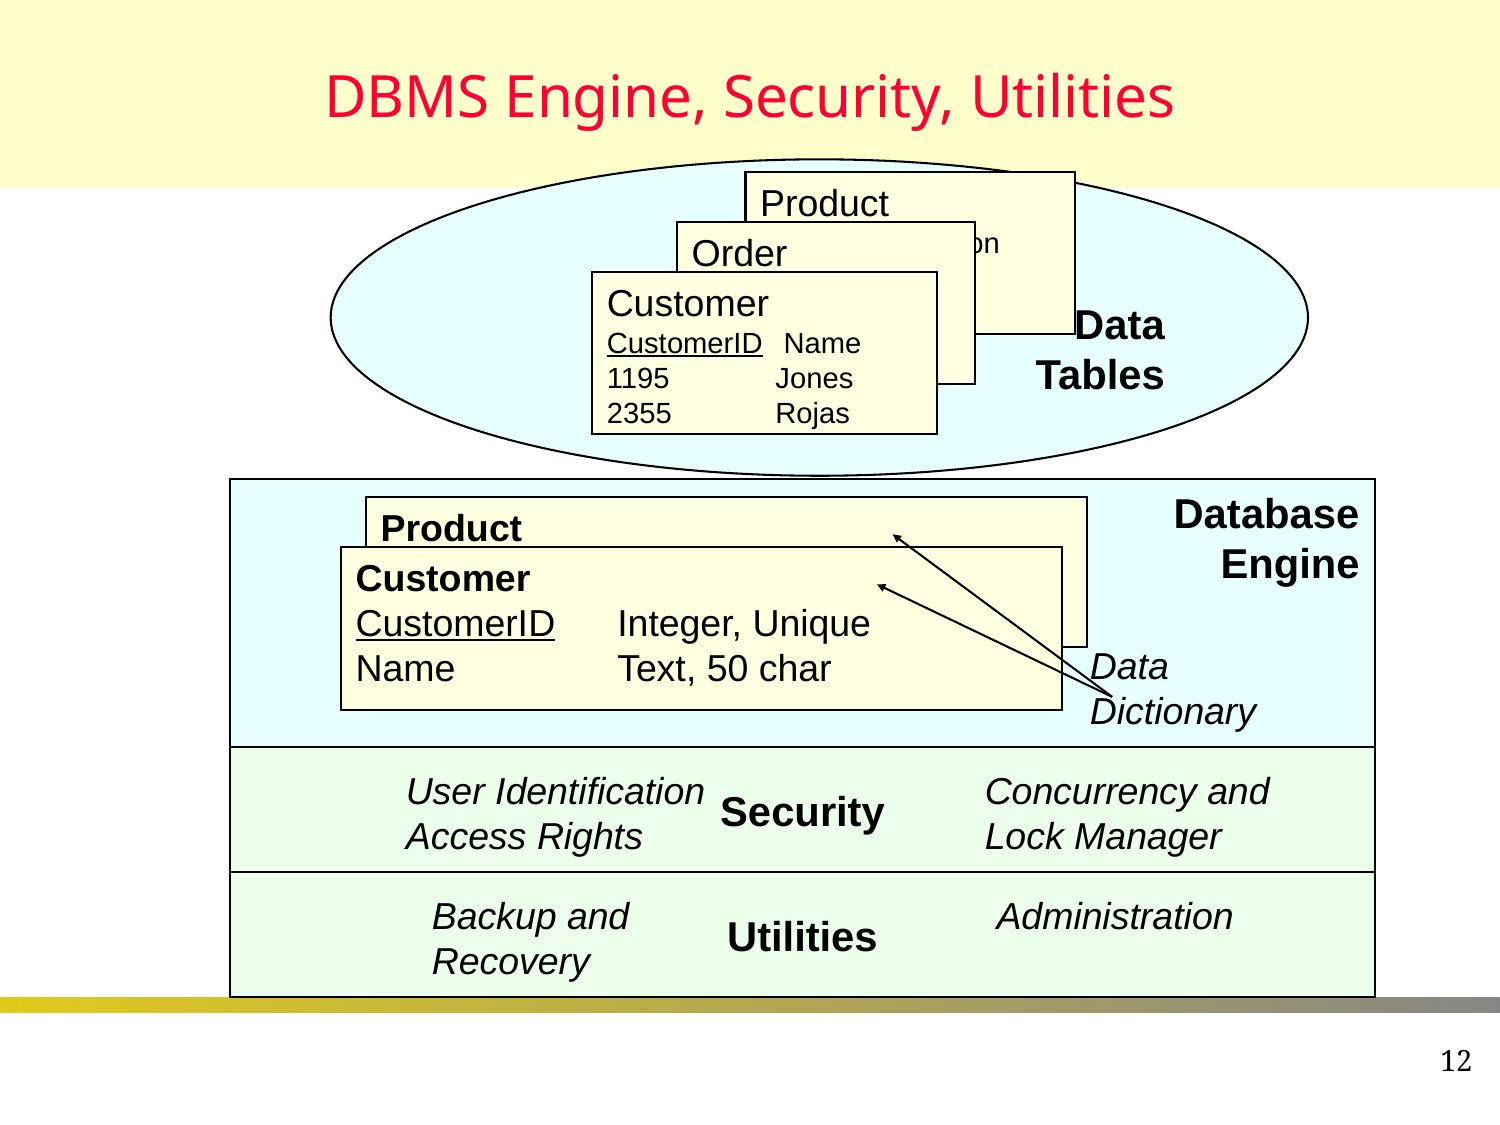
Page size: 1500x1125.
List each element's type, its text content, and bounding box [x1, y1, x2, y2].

text_box Data Dictionary [1075, 634, 1272, 740]
text_box [877, 584, 1075, 680]
text_box Order OrderID ODate 9874 3-3-97 9888 3-9-97 [676, 221, 975, 385]
title DBMS Engine, Security, Utilities [0, 0, 1500, 188]
text_box Customer CustomerID Name 1195 Jones 2355 Rojas [592, 271, 938, 435]
text_box Database Engine [230, 478, 1375, 746]
text_box Customer CustomerID Integer, Unique Name Text, 50 char [340, 546, 1063, 711]
text_box Concurrency and Lock Manager [969, 759, 1285, 865]
text_box [892, 534, 1075, 670]
text_box Backup and Recovery [417, 884, 645, 989]
text_box Security [230, 746, 1375, 871]
text_box Product ItemID Description 887 Dog food 946 Cat food [745, 171, 1075, 335]
text_box User Identification Access Rights [391, 759, 721, 865]
text_box Utilities [230, 871, 1375, 997]
text_box Product ItemID Integer, Unique Description Text, 100 char [365, 496, 1088, 647]
text_box Data Tables [330, 159, 1309, 476]
slide_number 12 [1174, 1024, 1488, 1101]
text_box Administration [981, 884, 1249, 944]
